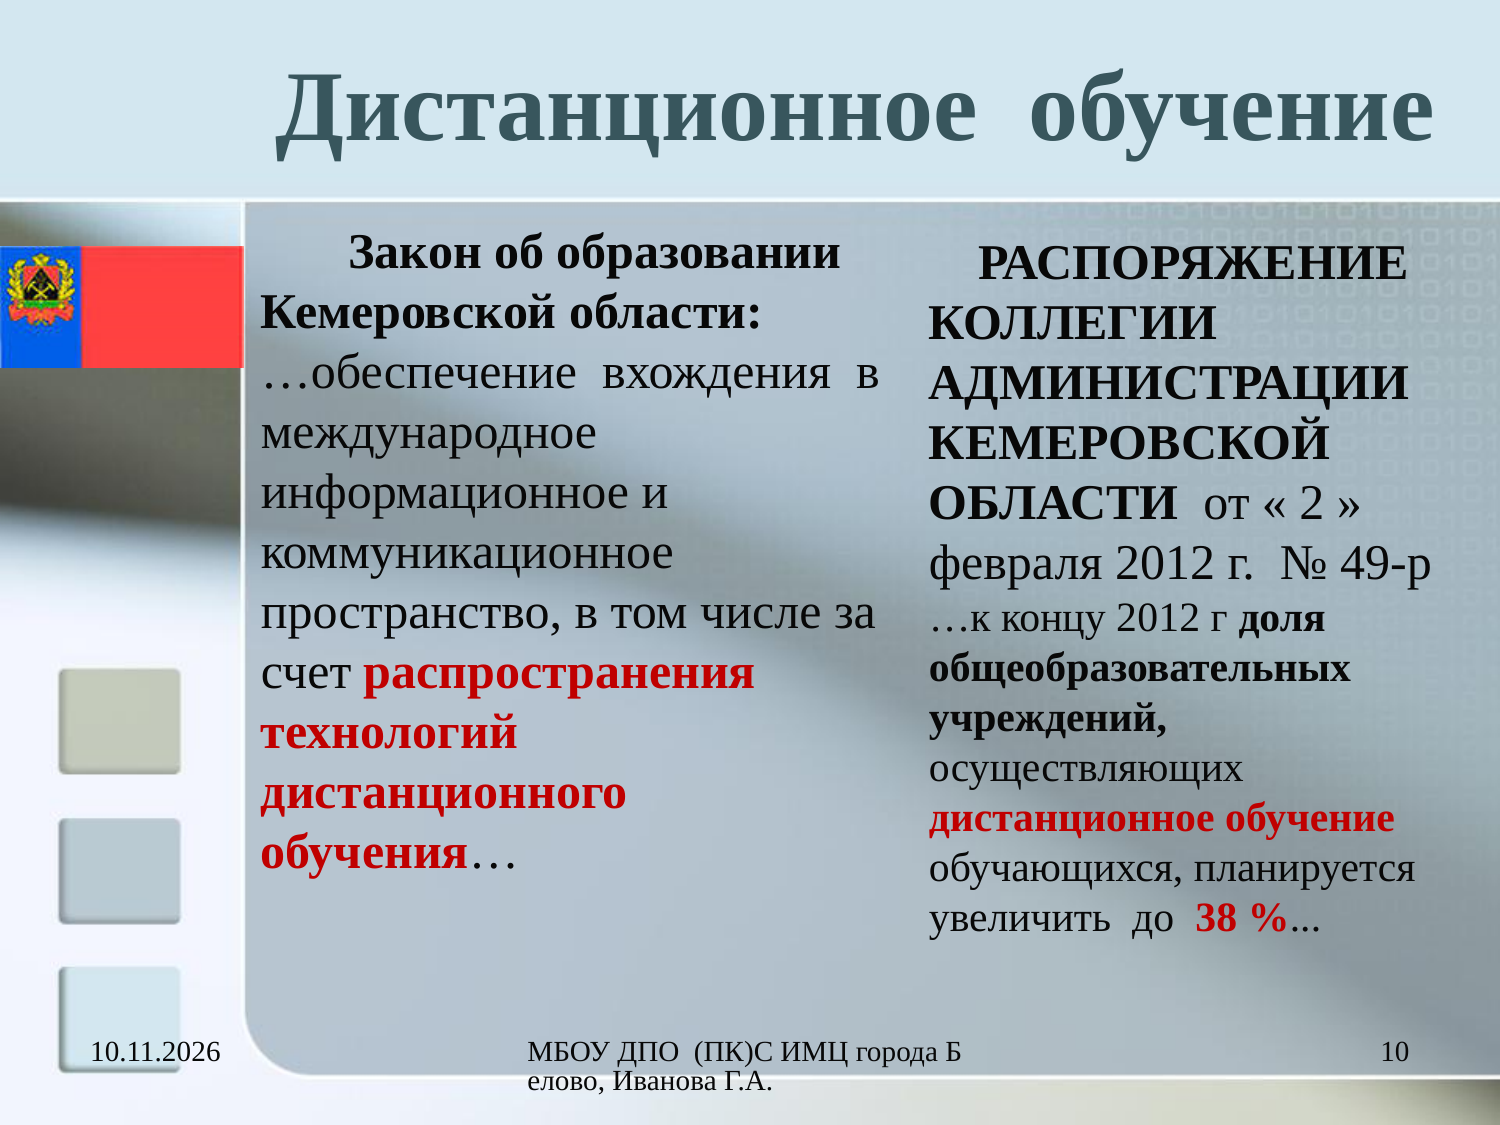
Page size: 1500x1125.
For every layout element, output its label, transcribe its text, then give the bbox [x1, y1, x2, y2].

title Дистанционное обучение [249, 12, 1462, 188]
slide_number 10 [1074, 1024, 1426, 1103]
text_box Закон об образовании Кемеровской области: …обеспечение вхождения в международное информационное и коммуникационное пространство, в том числе за счет распространения технологий дистанционного обучения… [246, 210, 903, 1066]
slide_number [74, 1024, 426, 1103]
footer МБОУ ДПО (ПК)С ИМЦ города Белово, Иванова Г.А. [512, 1024, 988, 1103]
picture [0, 0, 1500, 1125]
text_box РАСПОРЯЖЕНИЕ КОЛЛЕГИИ АДМИНИСТРАЦИИ КЕМЕРОВСКОЙ ОБЛАСТИ от « 2 » февраля 2012 г. № 49-р …к концу 2012 г доля общеобразовательных учреждений, осуществляющих дистанционное обучение обучающихся, планируется увеличить до 38 %... [913, 222, 1453, 1068]
